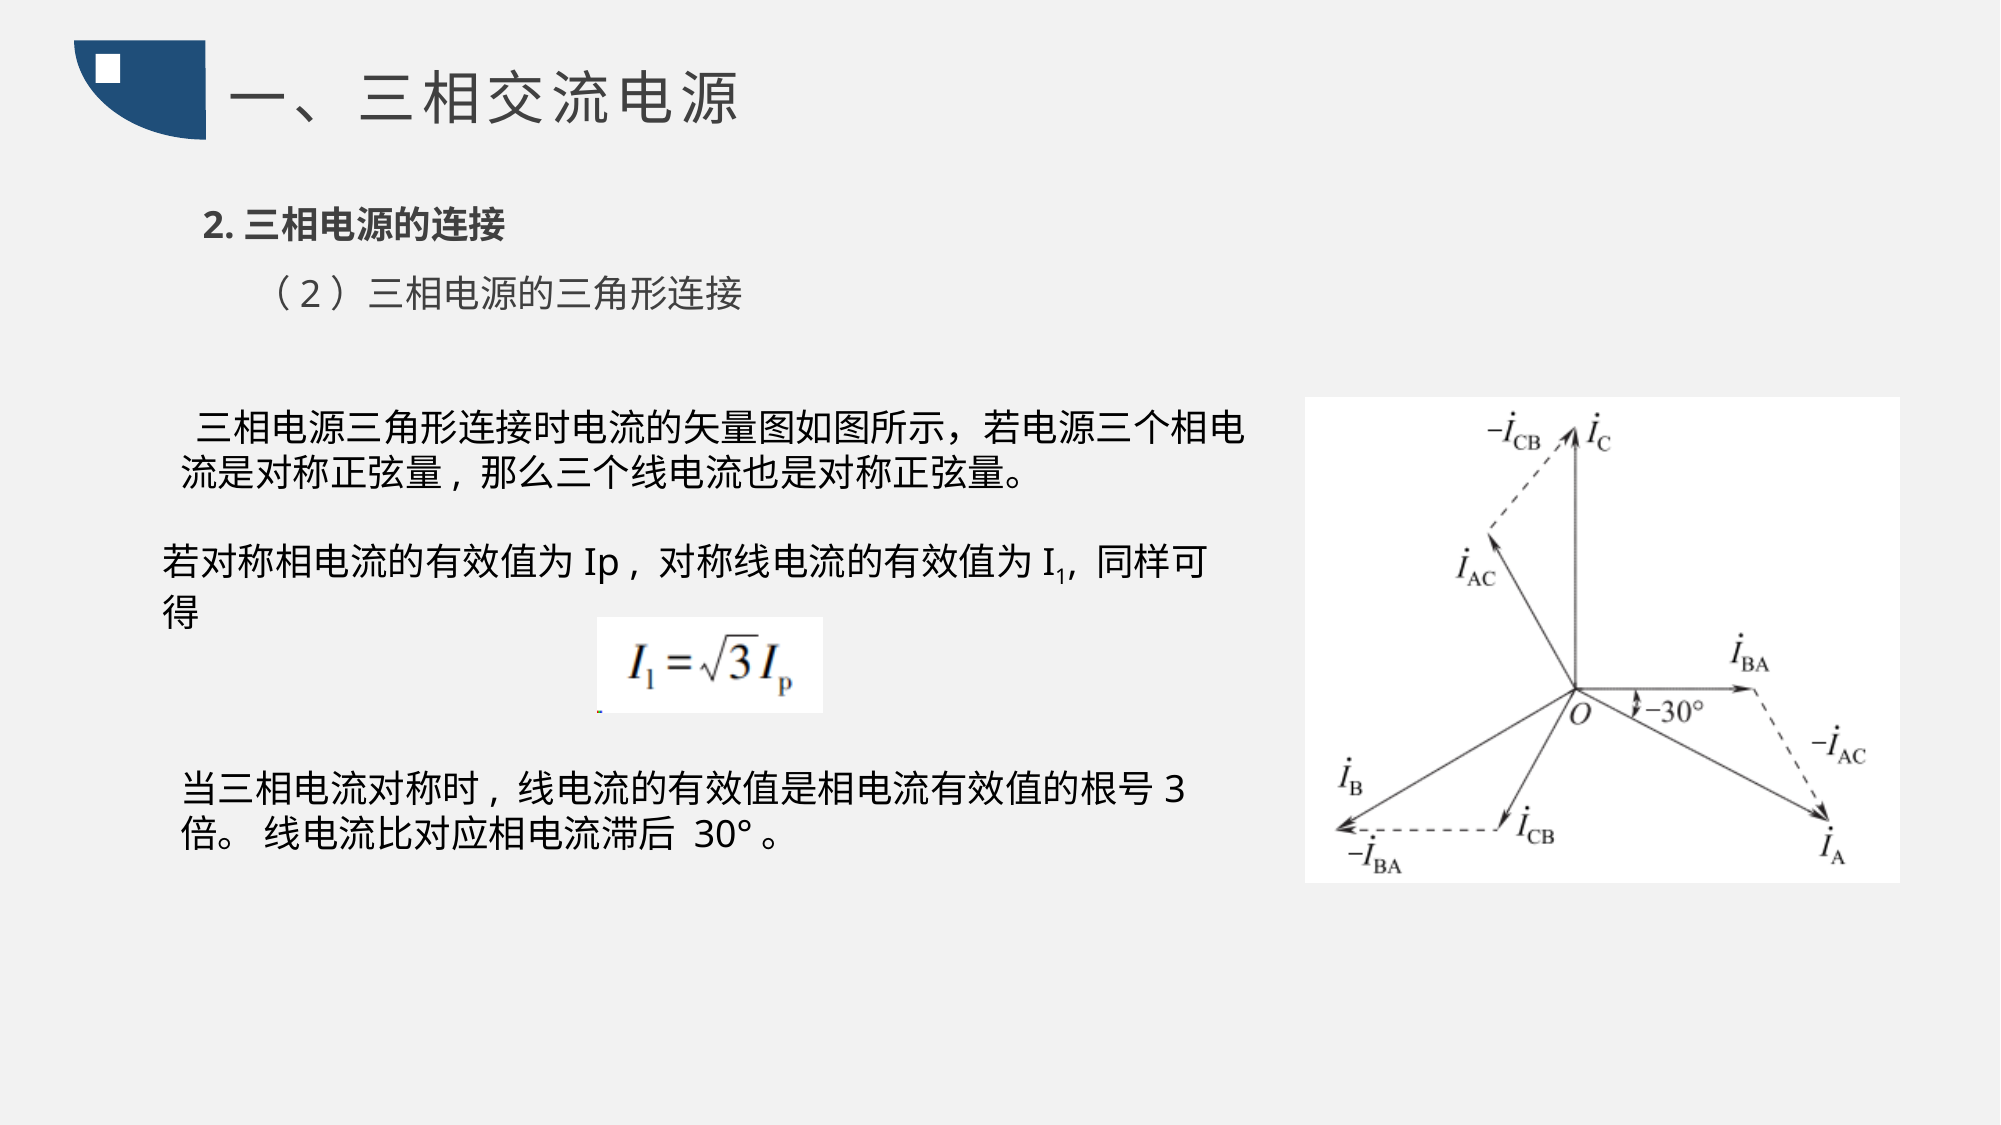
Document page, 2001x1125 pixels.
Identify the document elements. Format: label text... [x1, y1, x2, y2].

text_box 当三相电流对称时, 线电流的有效值是相电流有效值的根号3倍。 线电流比对应相电流滞后 30°。 [165, 757, 1246, 863]
text_box 三相电源三角形连接时电流的矢量图如图所示，若电源三个相电流是对称正弦量, 那么三个线电流也是对称正弦量。 [165, 397, 1270, 531]
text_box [74, 0, 1070, 140]
text_box （2）三相电源的三角形连接 [238, 262, 906, 323]
text_box 若对称相电流的有效值为Ip , 对称线电流的有效值为I1, 同样可得 [147, 530, 1246, 641]
text_box 2.三相电源的连接 [187, 171, 1834, 254]
picture [1305, 397, 1900, 884]
picture [597, 617, 824, 713]
